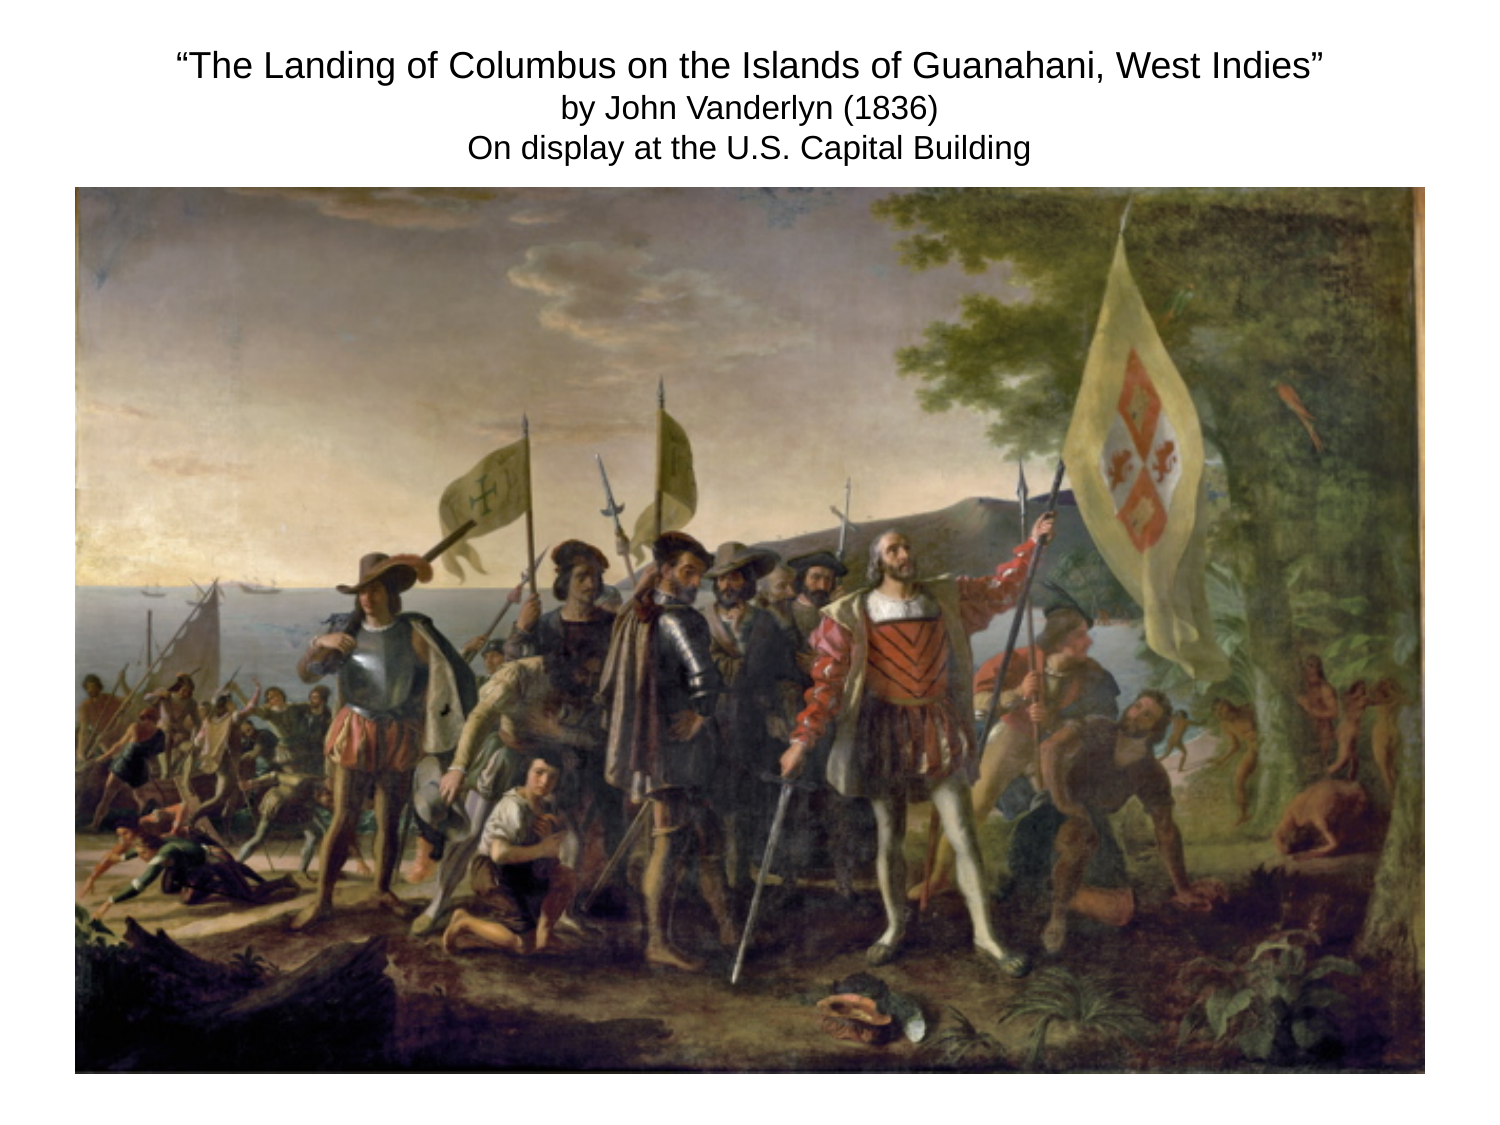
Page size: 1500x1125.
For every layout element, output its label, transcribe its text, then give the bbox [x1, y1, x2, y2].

title “The Landing of Columbus on the Islands of Guanahani, West Indies” by John Vanderlyn (1836) On display at the U.S. Capital Building [75, 33, 1425, 174]
picture [74, 187, 1426, 1074]
